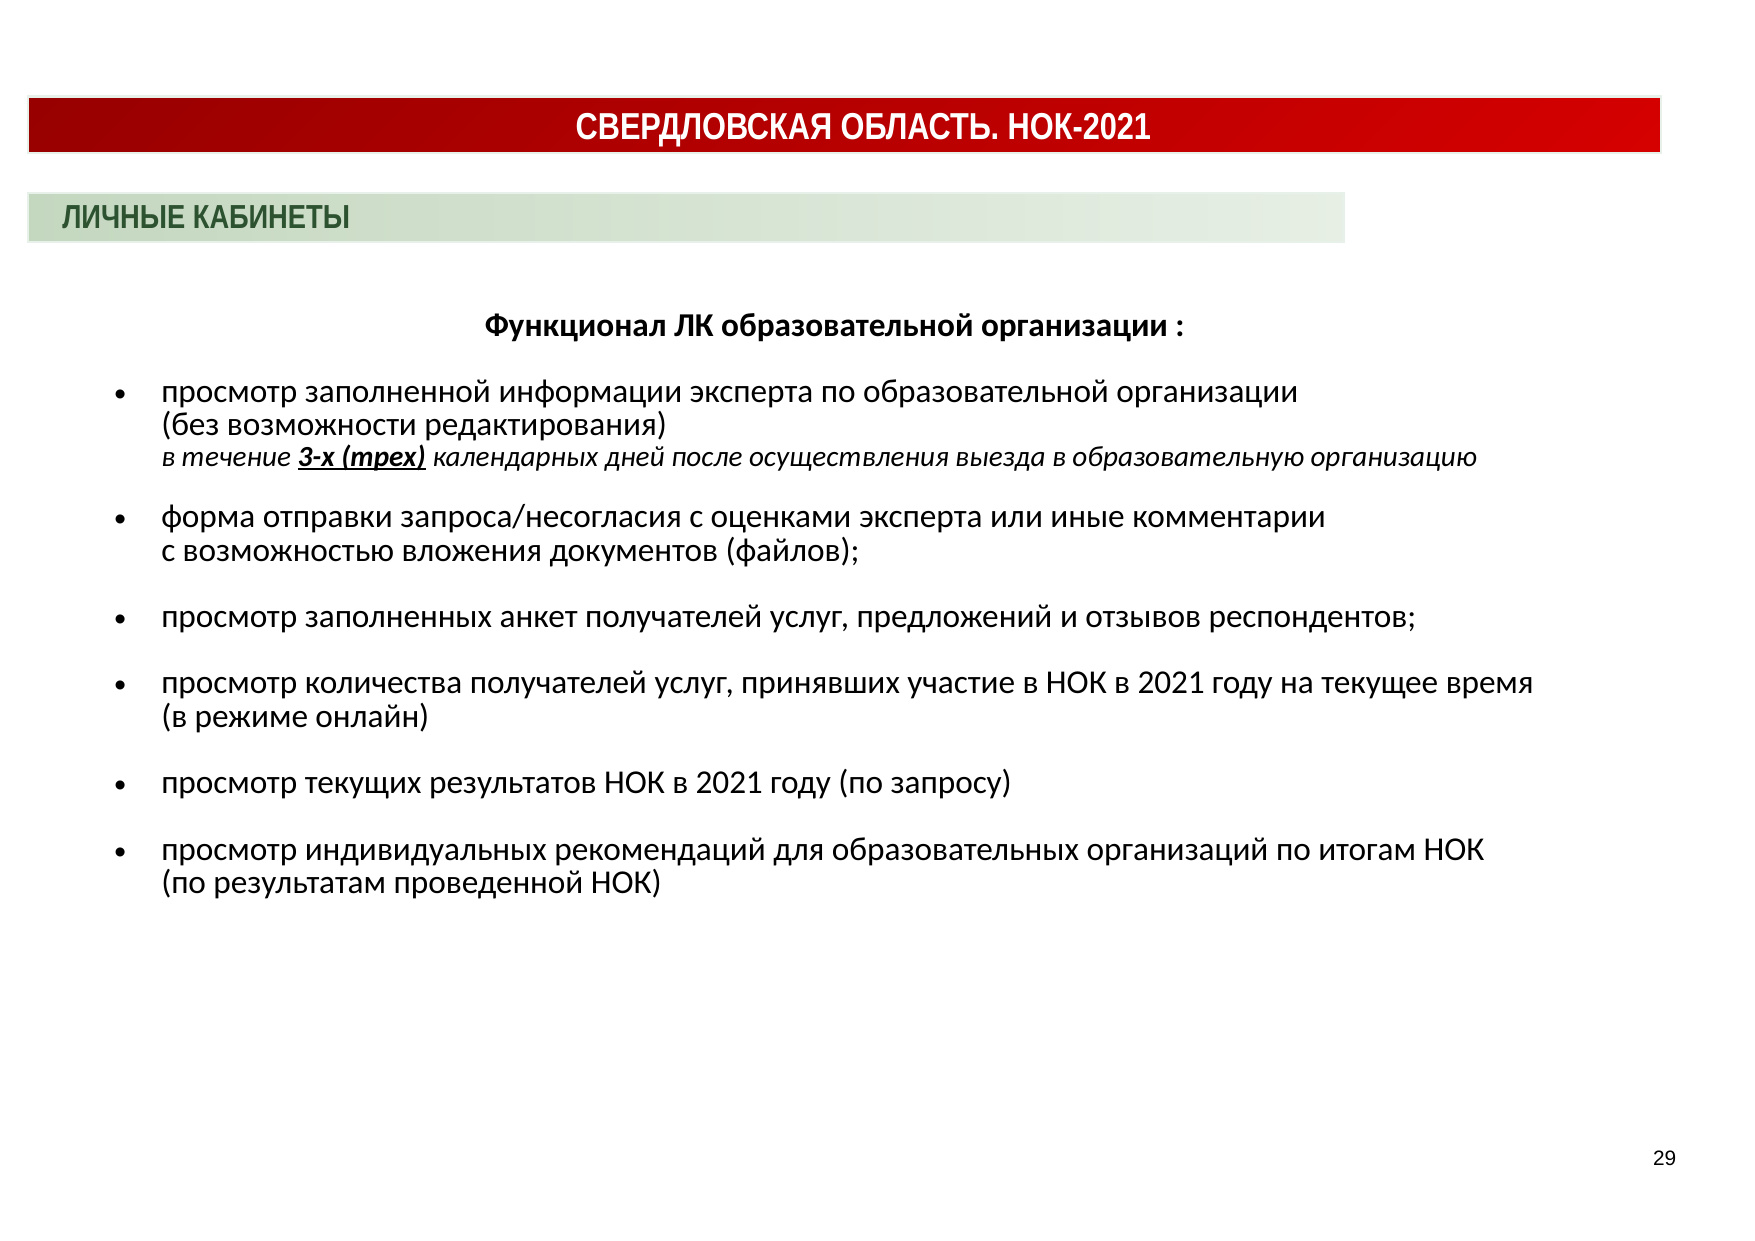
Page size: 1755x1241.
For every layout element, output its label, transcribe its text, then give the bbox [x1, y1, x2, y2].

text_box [27, 96, 1662, 154]
table_header Функционал ЛК образовательной организации : просмотр заполненной информации эксперта по образовательной организации (без возможности редактирования) в течение 3-х (трех) календарных дней после осуществления выезда в образовательную организацию форма отправки запроса/несогласия с оценками эксперта или иные комментарии с возможностью вложения документов (файлов); просмотр заполненных анкет получателей услуг, предложений и отзывов респондентов; просмотр количества получателей услуг, принявших участие в НОК в 2021 году на текущее время (в режиме онлайн) просмотр текущих результатов НОК в 2021 году (по запросу) просмотр индивидуальных рекомендаций для образовательных организаций по итогам НОК (по результатам проведенной НОК) [28, 282, 1567, 960]
slide_number 29 [1283, 1136, 1694, 1223]
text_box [27, 192, 1344, 243]
